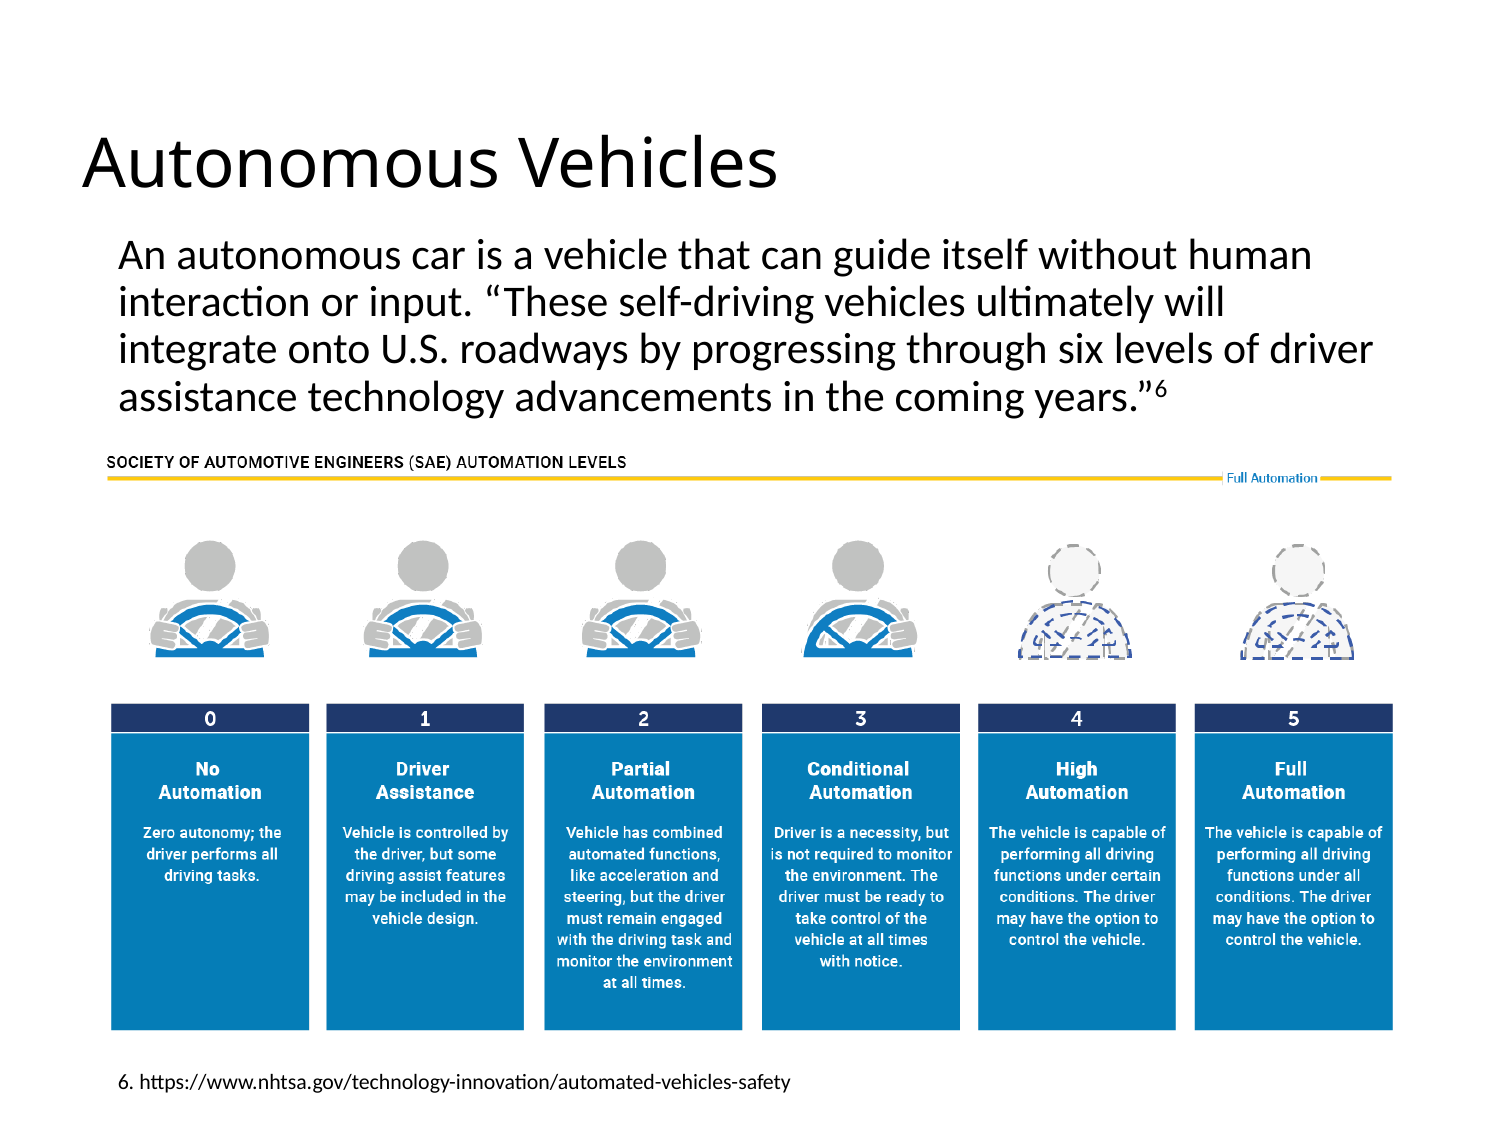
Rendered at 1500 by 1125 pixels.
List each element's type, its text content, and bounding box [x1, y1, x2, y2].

title Autonomous Vehicles [67, 56, 1398, 275]
text_box 6. https://www.nhtsa.gov/technology-innovation/automated-vehicles-safety [103, 1074, 819, 1102]
list An autonomous car is a vehicle that can guide itself without human interaction or input. “These self-driving vehicles ultimately will integrate onto U.S. roadways by progressing through six levels of driver assistance technology advancements in the coming years.”6 [102, 223, 1398, 441]
picture [67, 441, 1436, 1074]
